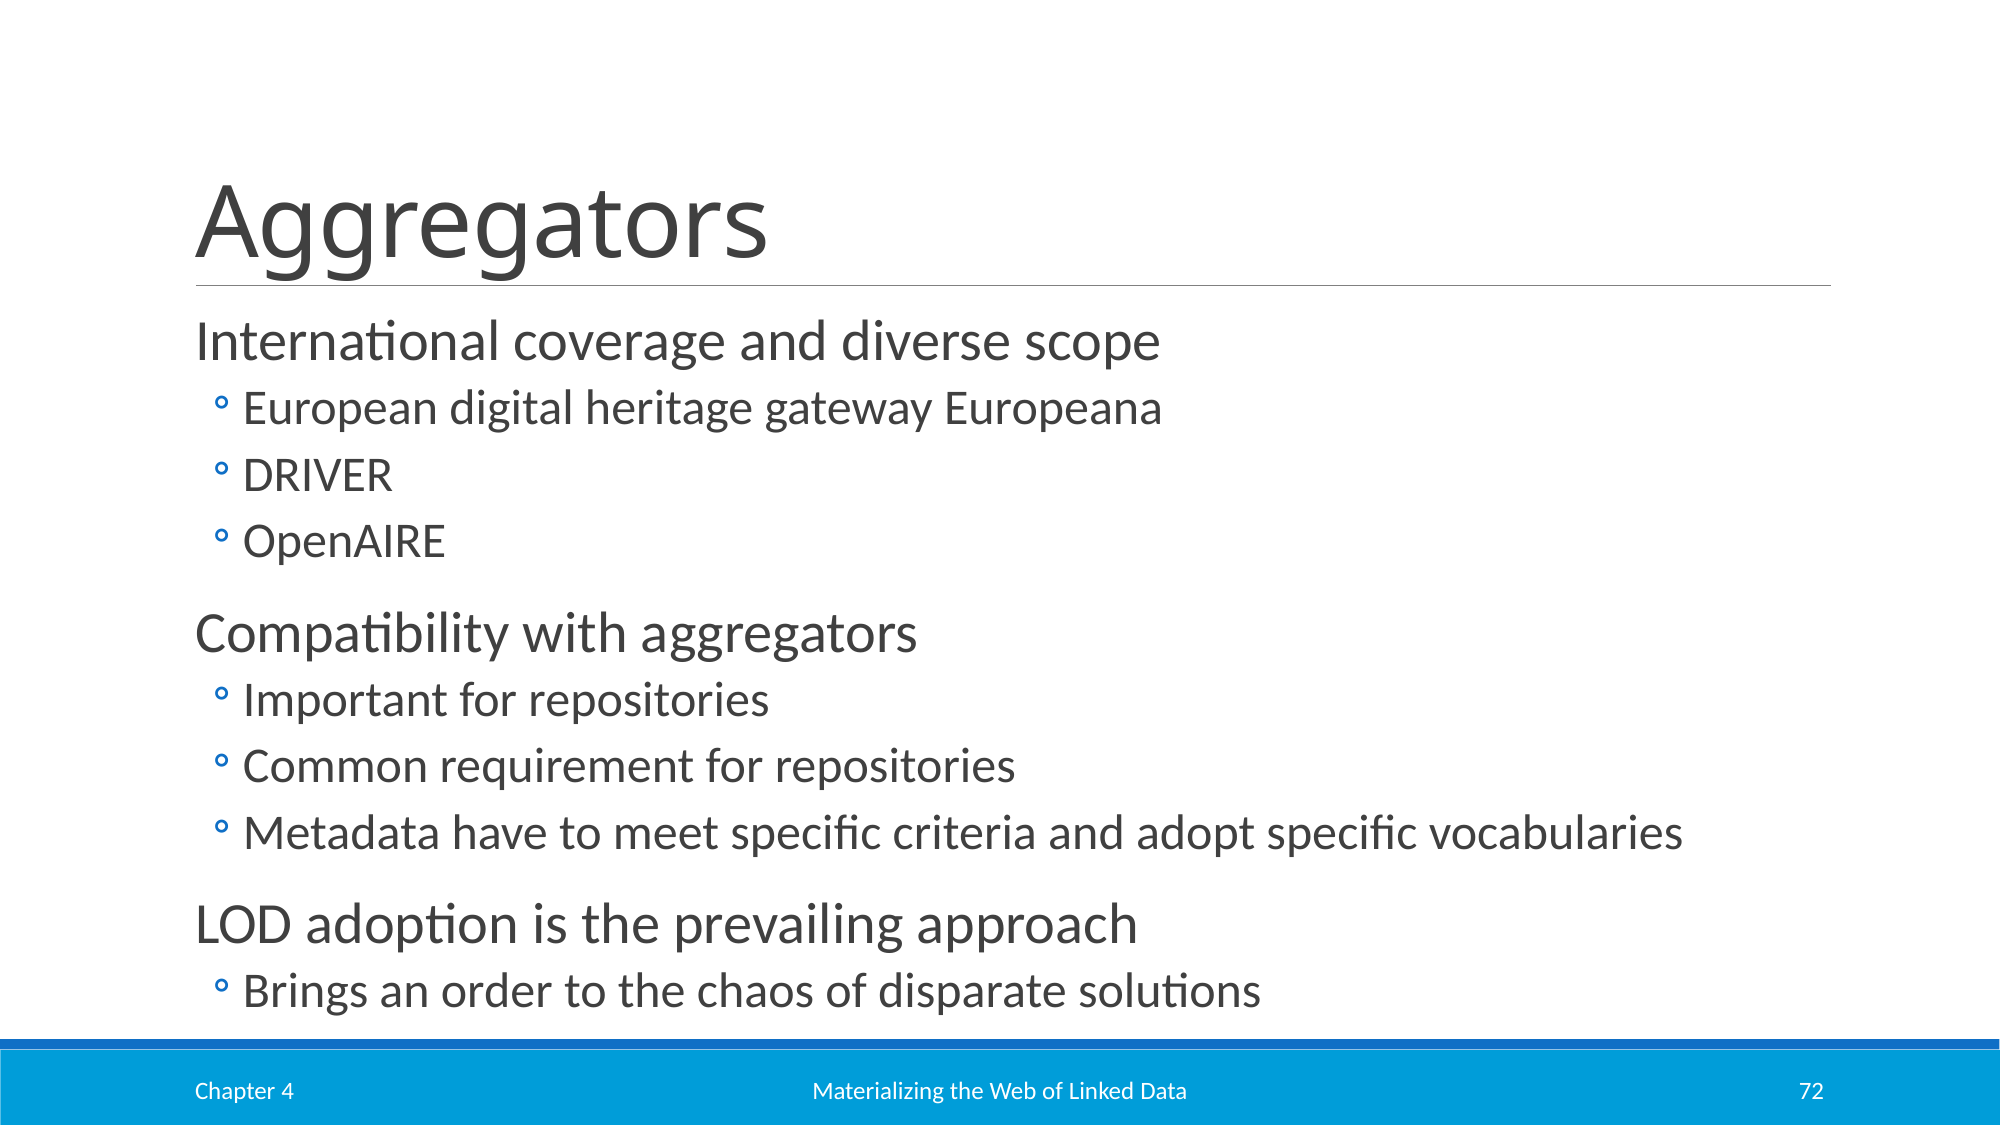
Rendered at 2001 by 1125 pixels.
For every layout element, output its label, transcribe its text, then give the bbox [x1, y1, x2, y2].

slide_number 72 [1624, 1059, 1840, 1120]
title Aggregators [180, 47, 1830, 285]
list International coverage and diverse scope European digital heritage gateway Europeana DRIVER OpenAIRE Compatibility with aggregators Important for repositories Common requirement for repositories Metadata have to meet specific criteria and adopt specific vocabularies LOD adoption is the prevailing approach Brings an order to the chaos of disparate solutions [180, 302, 1830, 963]
slide_number Chapter 4 [180, 1059, 586, 1120]
footer Materializing the Web of Linked Data [604, 1059, 1396, 1120]
